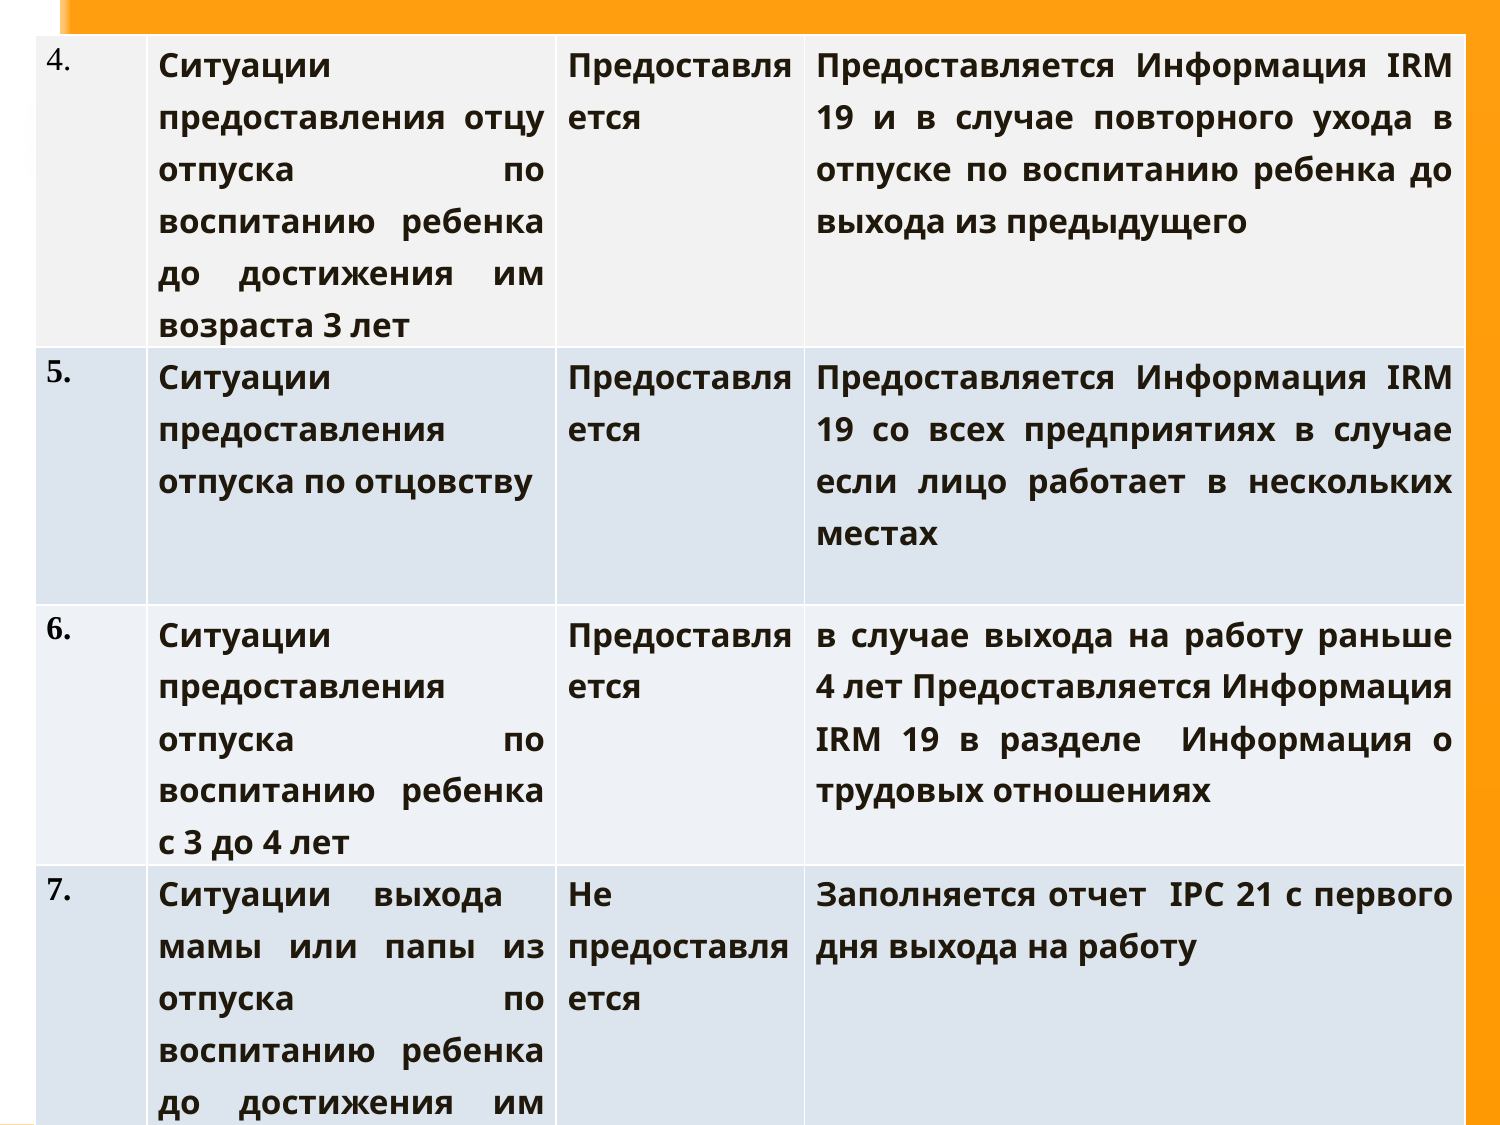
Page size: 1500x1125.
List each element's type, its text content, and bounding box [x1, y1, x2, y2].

table_cell Заполняется отчет IPC 21 с первого дня выхода на работу [805, 866, 1464, 1125]
table_cell Предоставляется [557, 348, 804, 604]
table_header Предоставляется Информация IRM 19 и в случае повторного ухода в отпуске по воспитанию ребенка до выхода из предыдущего [805, 36, 1464, 346]
table_cell Предоставляется [557, 606, 804, 864]
table_cell Предоставляется Информация IRM 19 со всех предприятиях в случае если лицо работает в нескольких местах [805, 348, 1464, 604]
table_cell Ситуации выхода мамы или папы из отпуска по воспитанию ребенка до достижения им возраста 3 лет [148, 866, 555, 1125]
table_cell Ситуации предоставления отпуска по воспитанию ребенка с 3 до 4 лет [148, 606, 555, 864]
table_header Ситуации предоставления отцу отпуска по воспитанию ребенка до достижения им возраста 3 лет [148, 36, 555, 346]
table_cell в случае выхода на работу раньше 4 лет Предоставляется Информация IRM 19 в разделе Информация о трудовых отношениях [805, 606, 1464, 864]
table_cell 6. [36, 606, 146, 864]
table_cell Не предоставляется [557, 866, 804, 1125]
table_header Предоставляется [557, 36, 804, 346]
table_cell 5. [36, 348, 146, 604]
table_cell 7. [36, 866, 146, 1125]
table_cell Ситуации предоставления отпуска по отцовству [148, 348, 555, 604]
table_header 4. [36, 36, 146, 346]
